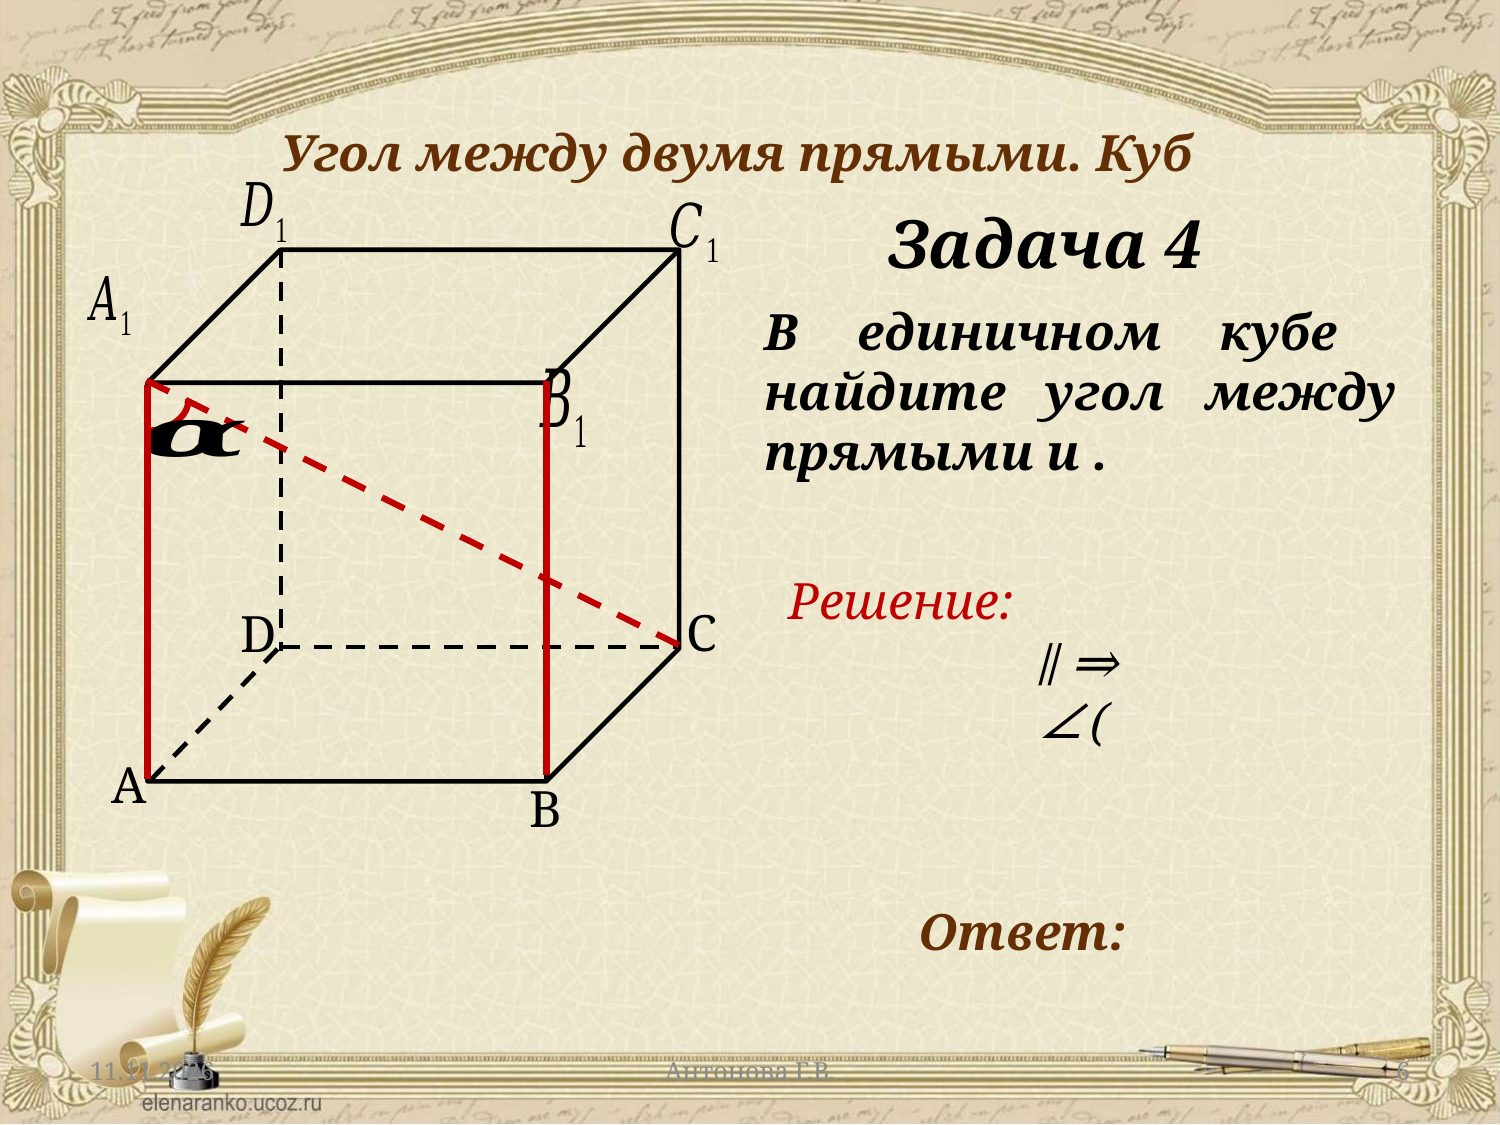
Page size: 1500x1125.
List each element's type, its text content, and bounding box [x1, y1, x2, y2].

picture [0, 0, 1500, 1125]
footer Антонова Г.В. [512, 1042, 988, 1103]
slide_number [75, 1042, 425, 1103]
slide_number 6 [1074, 1042, 1425, 1103]
text_box Решение: [773, 562, 1412, 638]
text_box Задача 4 [760, 194, 1471, 290]
text_box Угол между двумя прямыми. Куб [265, 113, 1353, 189]
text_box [96, 173, 755, 847]
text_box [146, 380, 680, 646]
